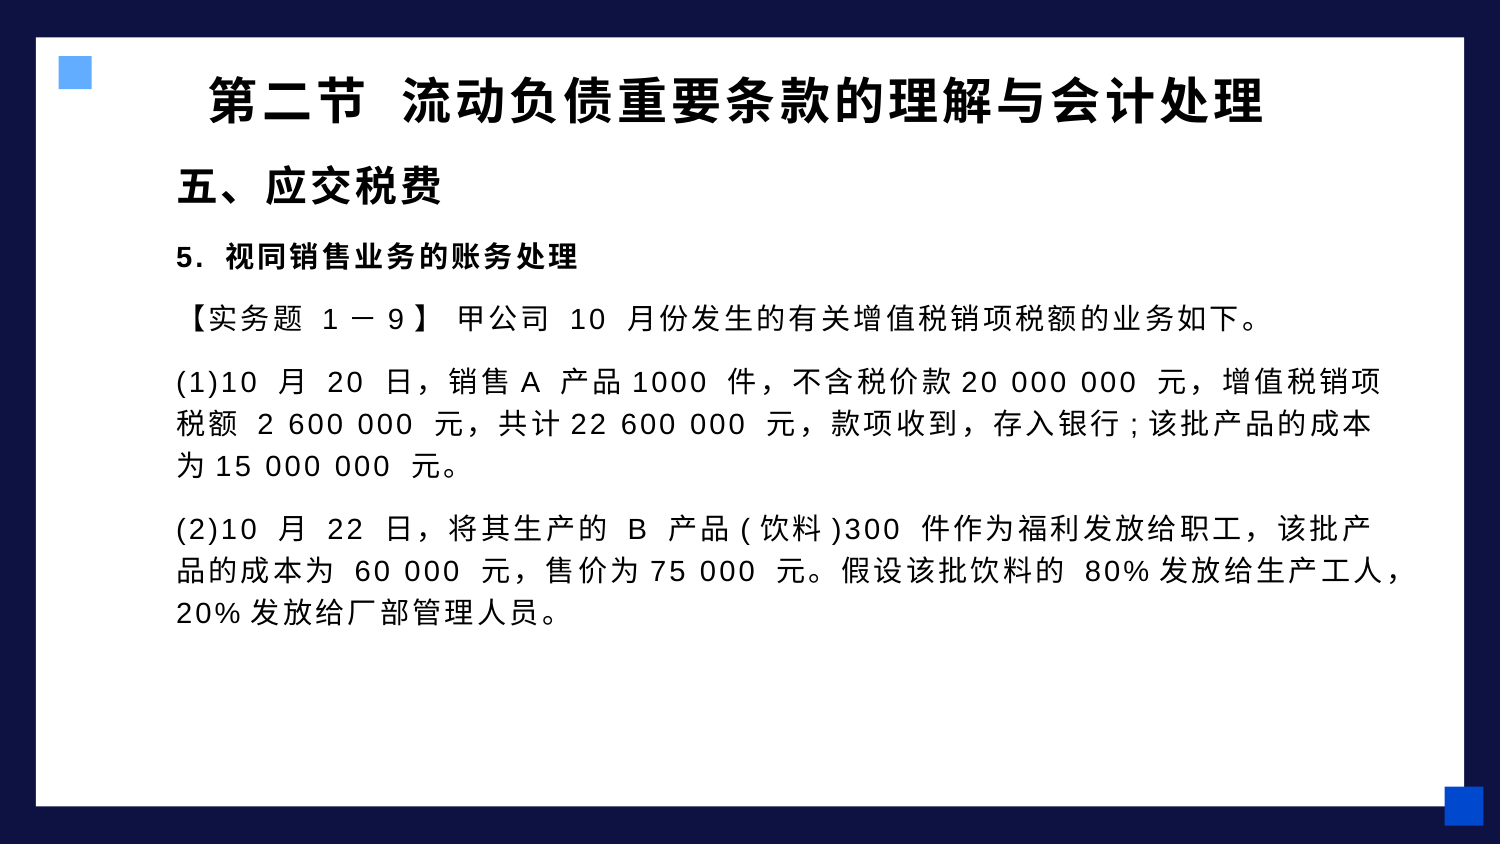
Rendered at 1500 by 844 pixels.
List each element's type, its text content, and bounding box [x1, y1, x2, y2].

title 第二节 流动负债重要条款的理解与会计处理 [141, 48, 1327, 138]
list 五、应交税费 5. 视同销售业务的账务处理 【实务题 1－9】 甲公司 10 月份发生的有关增值税销项税额的业务如下。 (1)10 月 20 日，销售A 产品1000 件，不含税价款20 000 000 元，增值税销项税额 2 600 000 元，共计22 600 000 元，款项收到，存入银行;该批产品的成本为15 000 000 元。 (2)10 月 22 日，将其生产的 B 产品(饮料)300 件作为福利发放给职工，该批产品的成本为 60 000 元，售价为75 000 元。假设该批饮料的 80%发放给生产工人，20%发放给厂部管理人员。 [159, 150, 1416, 575]
